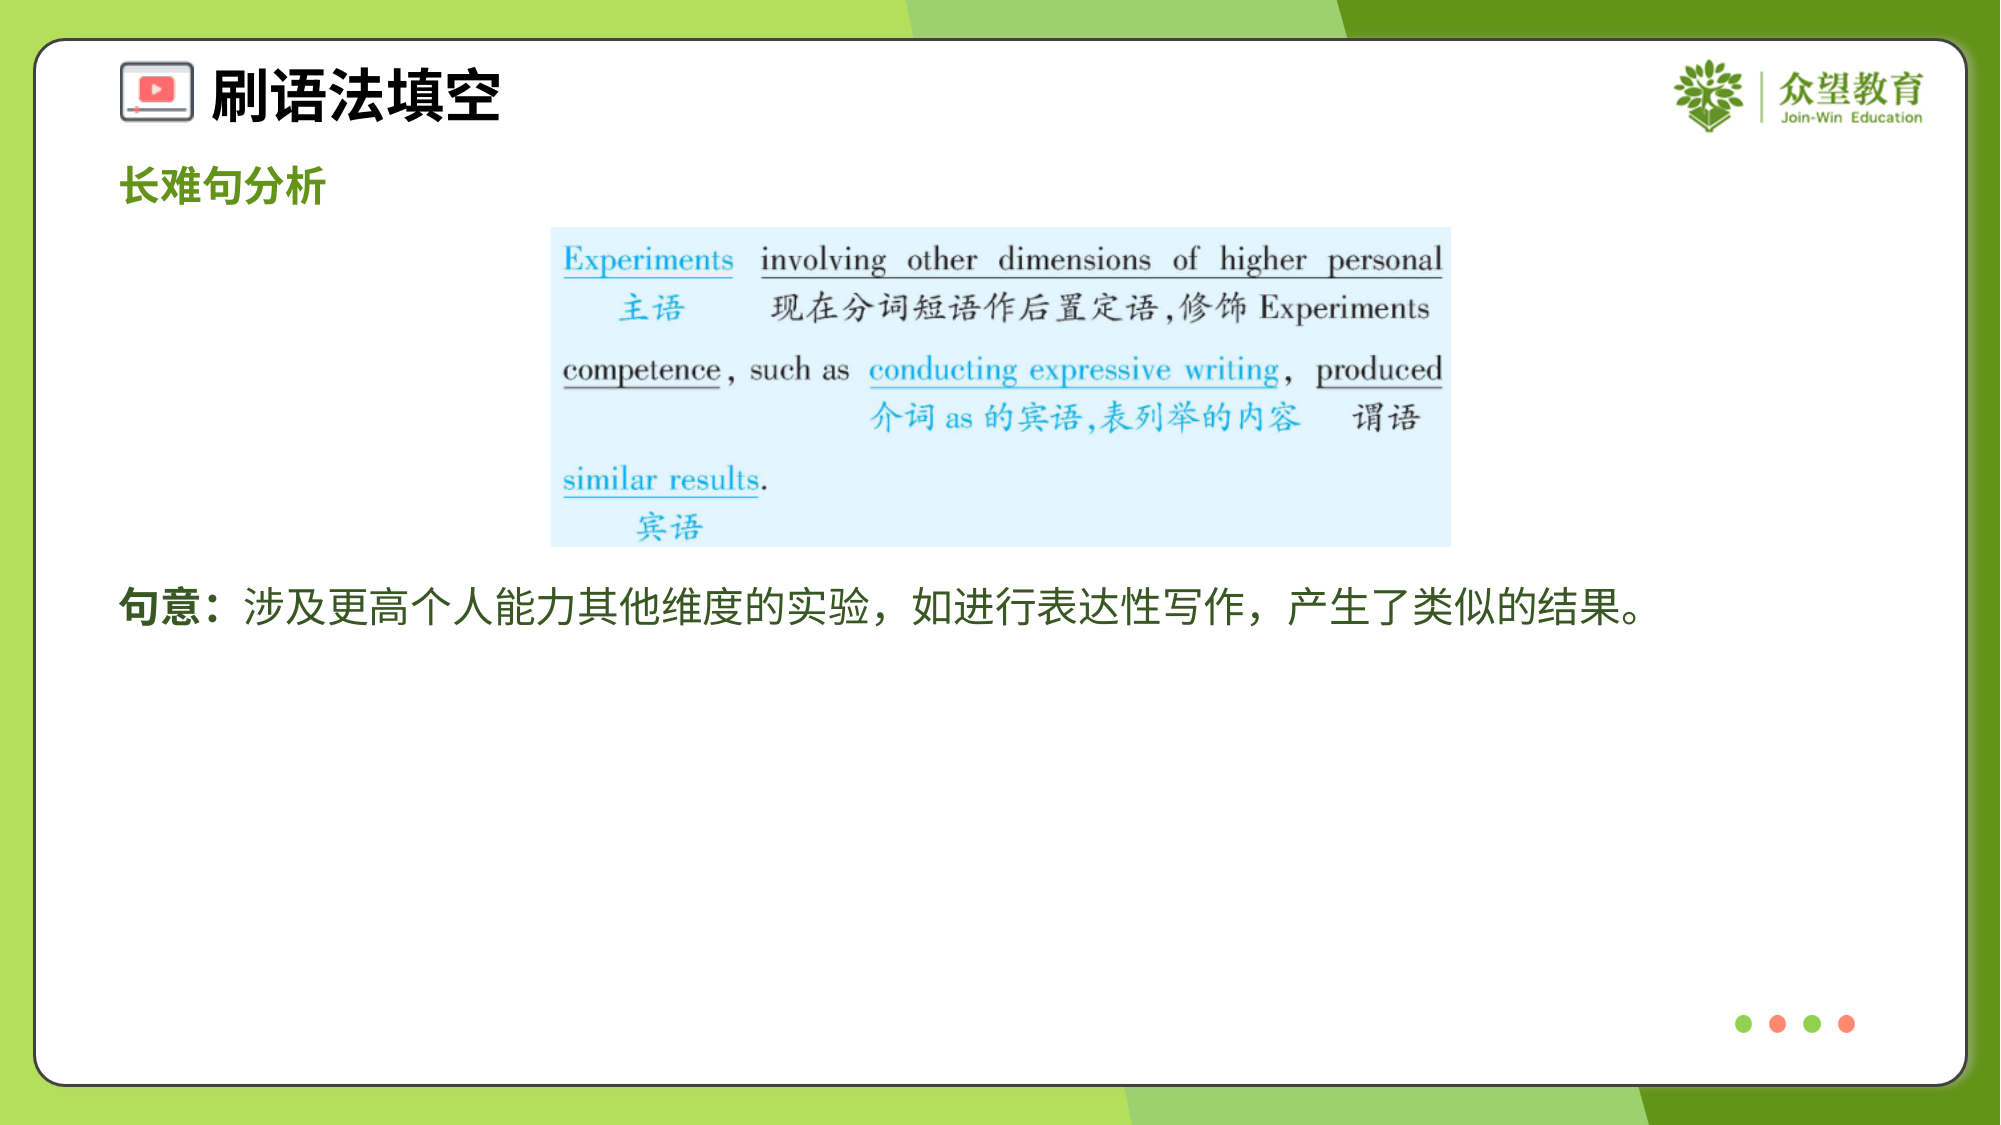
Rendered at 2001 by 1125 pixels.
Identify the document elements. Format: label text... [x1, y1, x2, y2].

text_box 长难句分析 [118, 147, 1883, 206]
picture [0, 0, 2000, 1125]
text_box 句意：涉及更高个人能力其他维度的实验，如进行表达性写作，产生了类似的结果。 [118, 568, 1883, 627]
